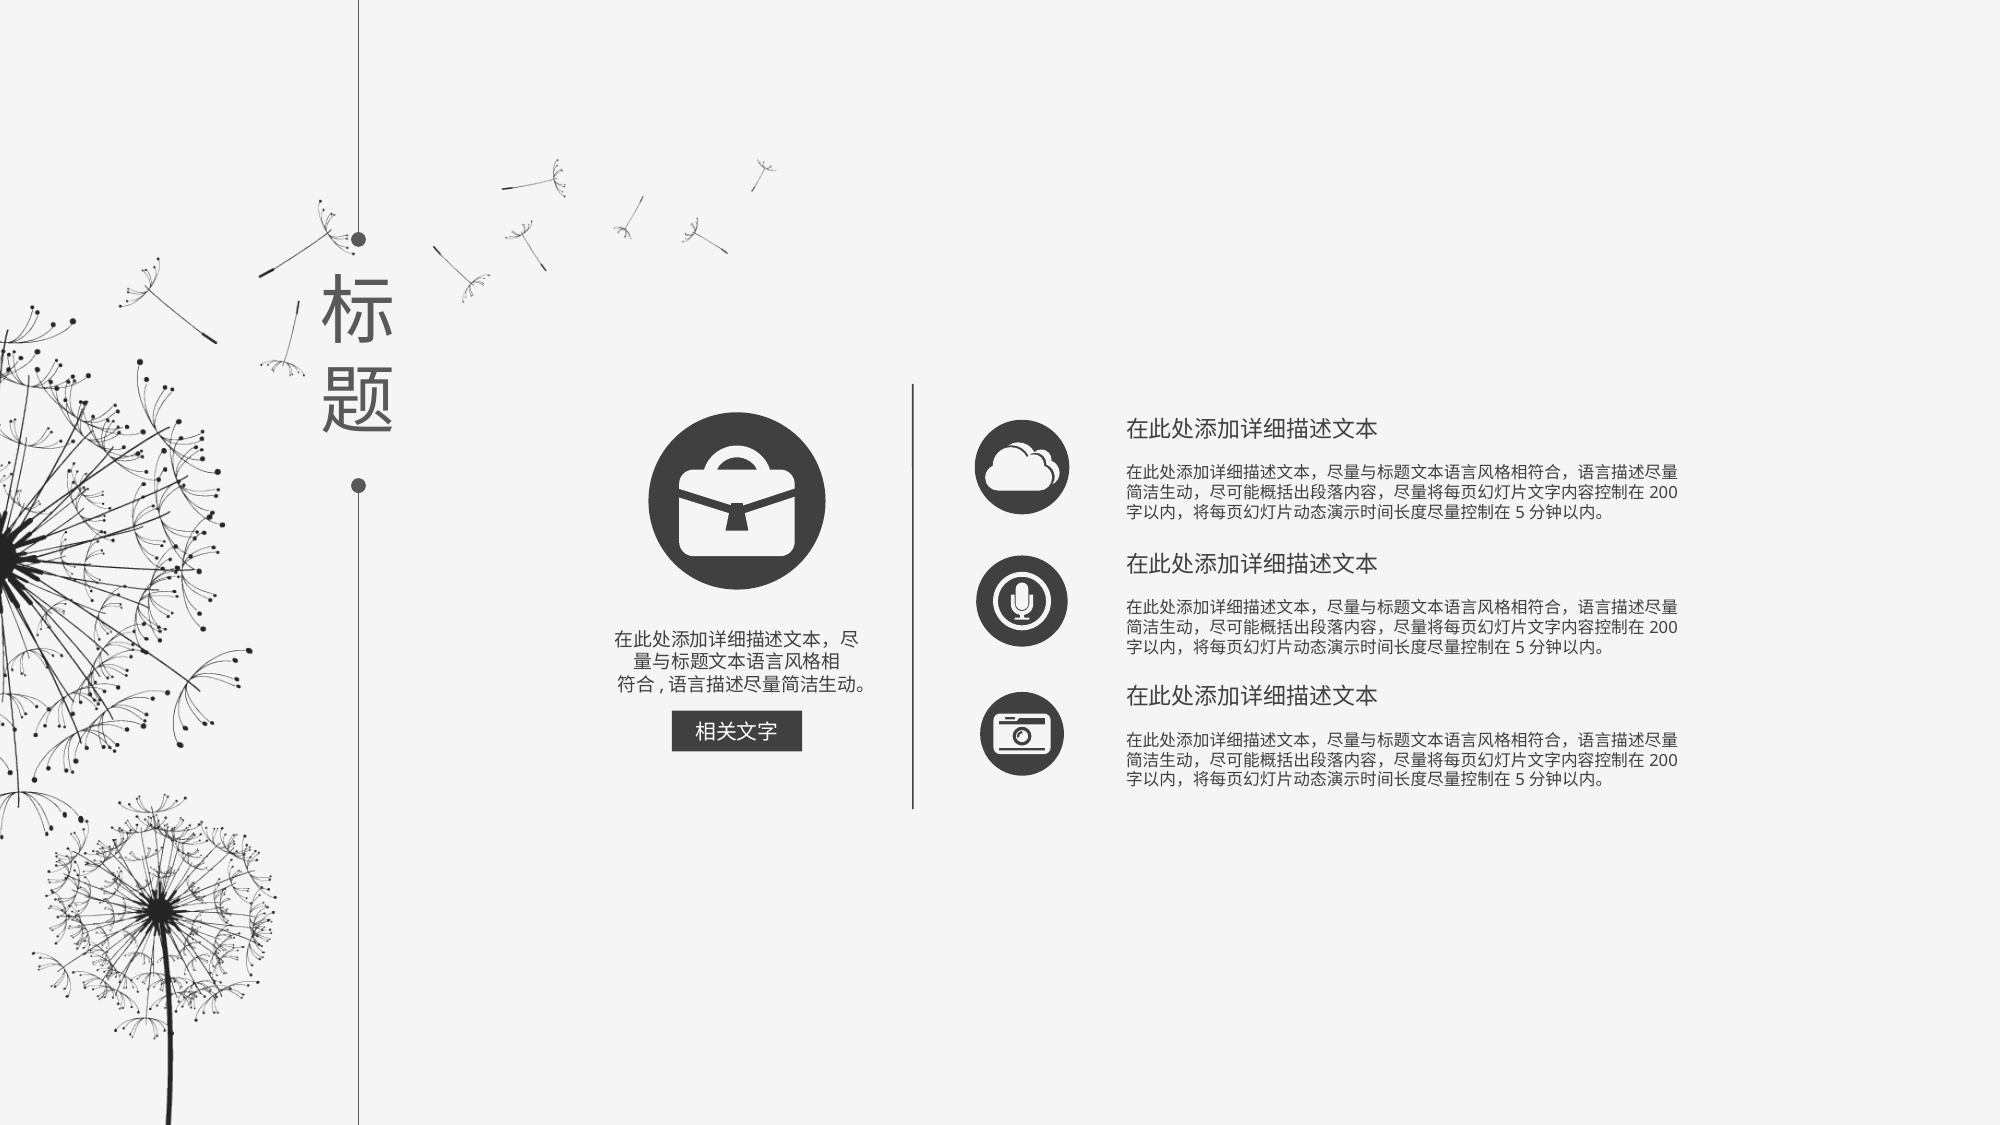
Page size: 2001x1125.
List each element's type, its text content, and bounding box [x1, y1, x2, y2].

text_box 在此处添加详细描述文本 在此处添加详细描述文本，尽量与标题文本语言风格相符合，语言描述尽量简洁生动，尽可能概括出段落内容，尽量将每页幻灯片文字内容控制在200字以内，将每页幻灯片动态演示时间长度尽量控制在5分钟以内。 [1114, 544, 1706, 663]
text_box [974, 419, 1070, 515]
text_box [975, 555, 1068, 647]
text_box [0, 0, 815, 1125]
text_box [648, 411, 826, 590]
text_box 在此处添加详细描述文本，尽量与标题文本语言风格相 符合,语言描述尽量简洁生动。 [819, 619, 879, 702]
text_box 在此处添加详细描述文本 在此处添加详细描述文本，尽量与标题文本语言风格相符合，语言描述尽量简洁生动，尽可能概括出段落内容，尽量将每页幻灯片文字内容控制在200字以内，将每页幻灯片动态演示时间长度尽量控制在5分钟以内。 [1114, 676, 1706, 795]
text_box 在此处添加详细描述文本 在此处添加详细描述文本，尽量与标题文本语言风格相符合，语言描述尽量简洁生动，尽可能概括出段落内容，尽量将每页幻灯片文字内容控制在200字以内，将每页幻灯片动态演示时间长度尽量控制在5分钟以内。 [1114, 409, 1706, 528]
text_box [979, 691, 1065, 776]
